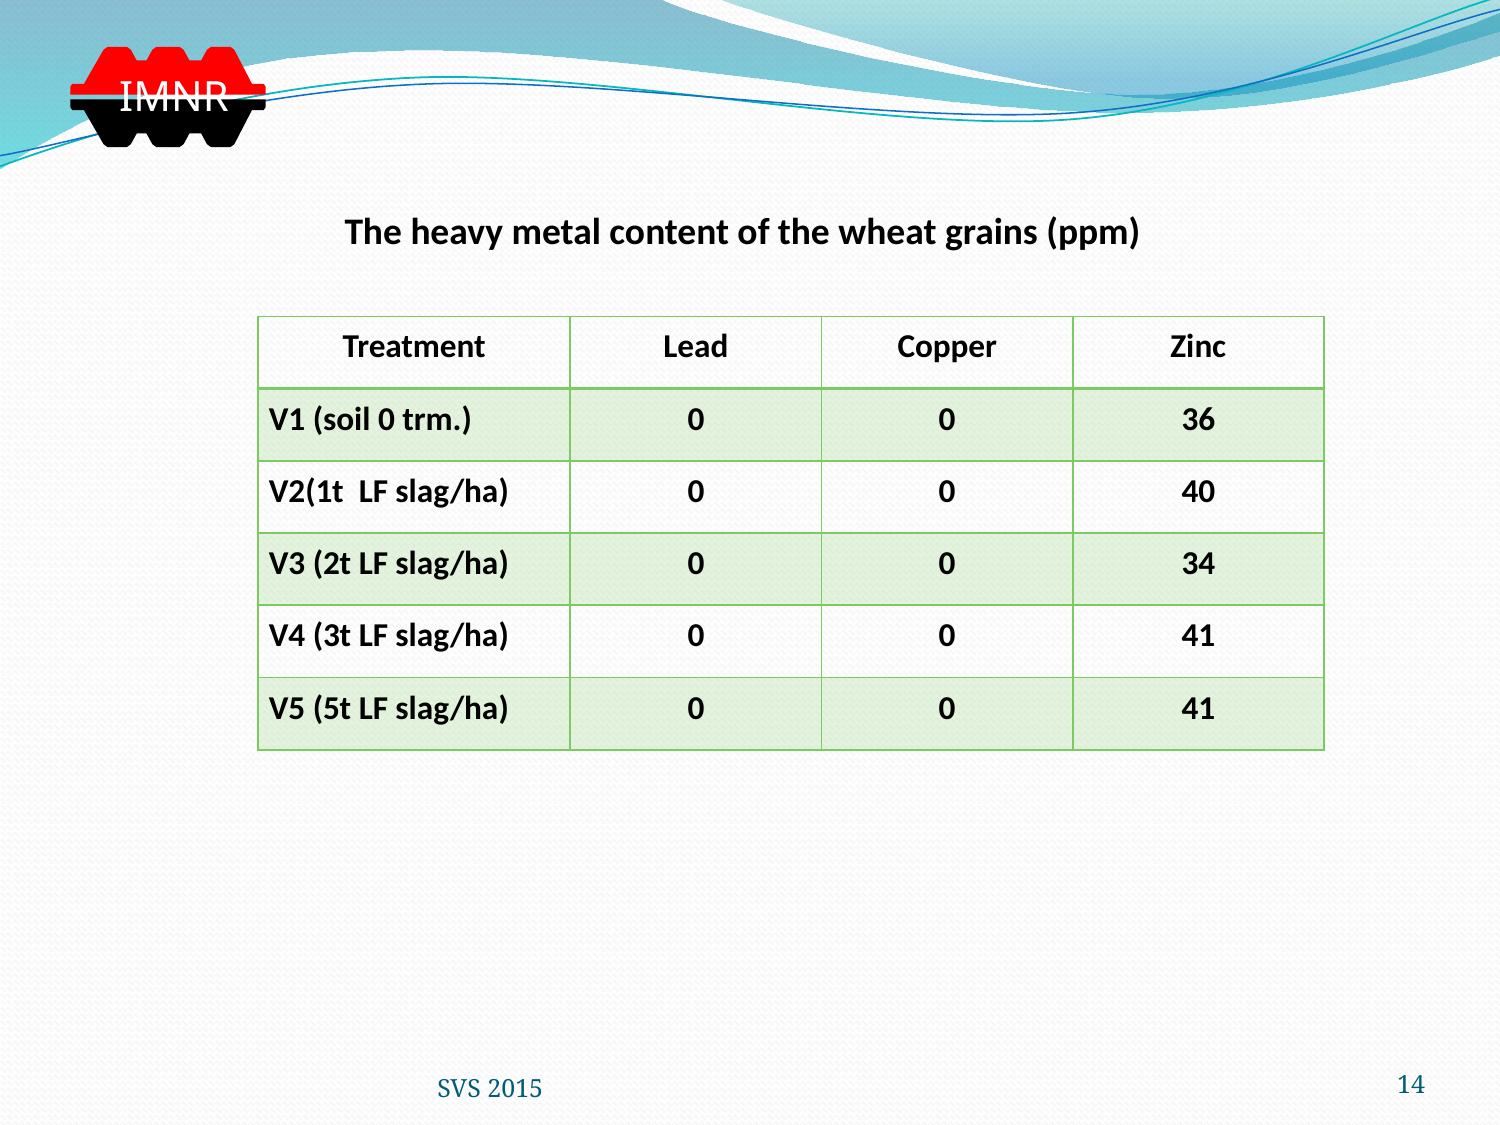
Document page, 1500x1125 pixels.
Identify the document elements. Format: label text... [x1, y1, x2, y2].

table_cell 0 [571, 534, 821, 604]
table_header Copper [822, 317, 1072, 387]
table_cell 0 [571, 678, 821, 749]
table_cell V2(1t LF slag/ha) [259, 462, 569, 532]
table_cell 0 [822, 462, 1072, 532]
table_header Zinc [1074, 317, 1323, 387]
table_cell 0 [822, 678, 1072, 749]
table_cell 0 [571, 606, 821, 677]
table_cell 0 [571, 390, 821, 460]
table_cell 41 [1074, 606, 1323, 677]
table_cell 0 [822, 534, 1072, 604]
table_cell V1 (soil 0 trm.) [259, 390, 569, 460]
table_header Treatment [259, 317, 569, 387]
table_cell 36 [1074, 390, 1323, 460]
table_cell 40 [1074, 462, 1323, 532]
table_cell 34 [1074, 534, 1323, 604]
table_cell 41 [1074, 678, 1323, 749]
table_cell 0 [571, 462, 821, 532]
table_header Lead [571, 317, 821, 387]
slide_number 14 [1299, 1042, 1425, 1103]
footer SVS 2015 [437, 1042, 988, 1103]
table_cell 0 [822, 390, 1072, 460]
table_cell V4 (3t LF slag/ha) [259, 606, 569, 677]
table_cell V5 (5t LF slag/ha) [259, 678, 569, 749]
table_cell V3 (2t LF slag/ha) [259, 534, 569, 604]
table_cell 0 [822, 606, 1072, 677]
list The heavy metal content of the wheat grains (ppm) [105, 198, 1381, 282]
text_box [70, 46, 266, 148]
